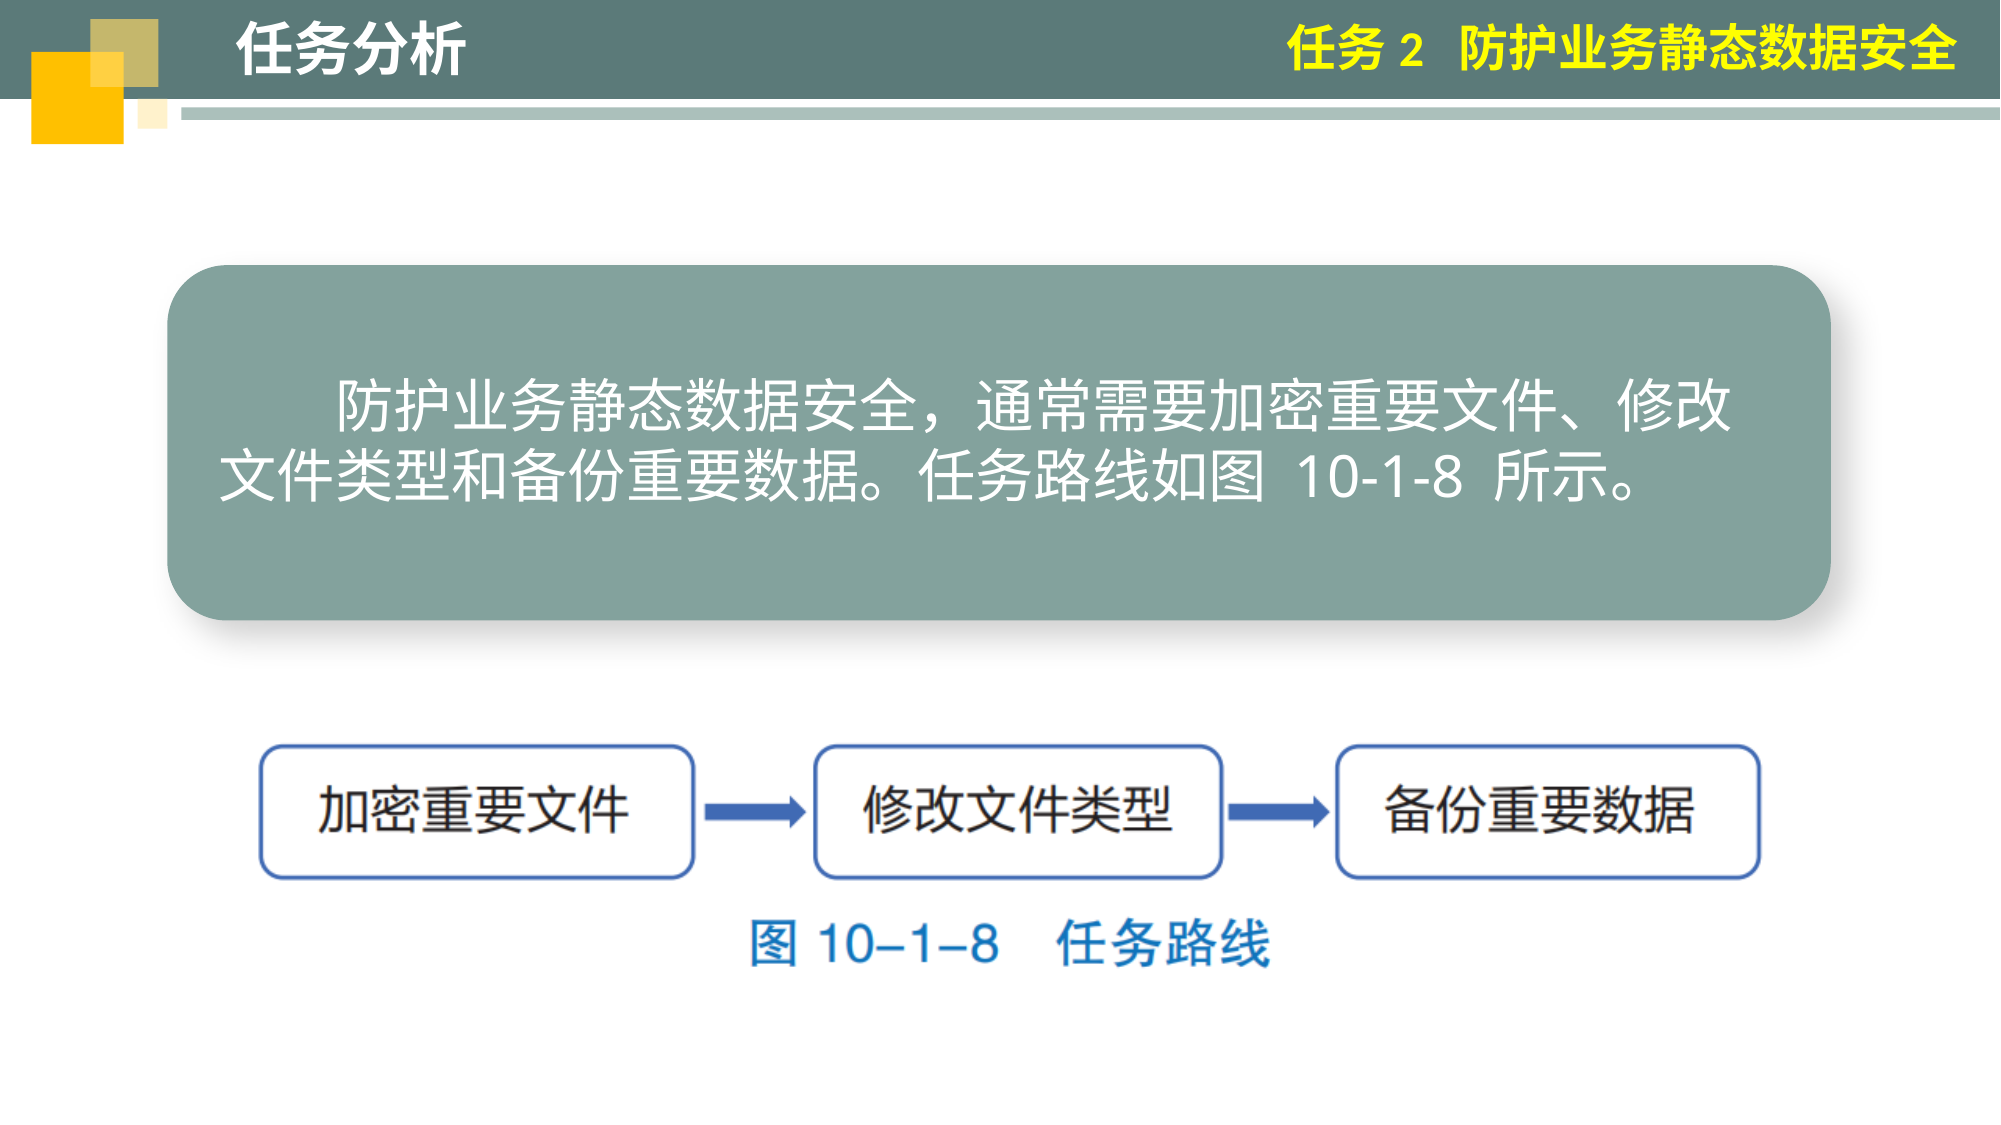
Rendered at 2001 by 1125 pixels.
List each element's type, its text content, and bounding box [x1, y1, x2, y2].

text_box [167, 265, 1831, 621]
text_box 防护业务静态数据安全，通常需要加密重要文件、修改文件类型和备份重要数据。任务路线如图 10-1-8 所示。 [203, 361, 1787, 517]
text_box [0, 0, 2000, 145]
picture [232, 704, 1839, 1003]
